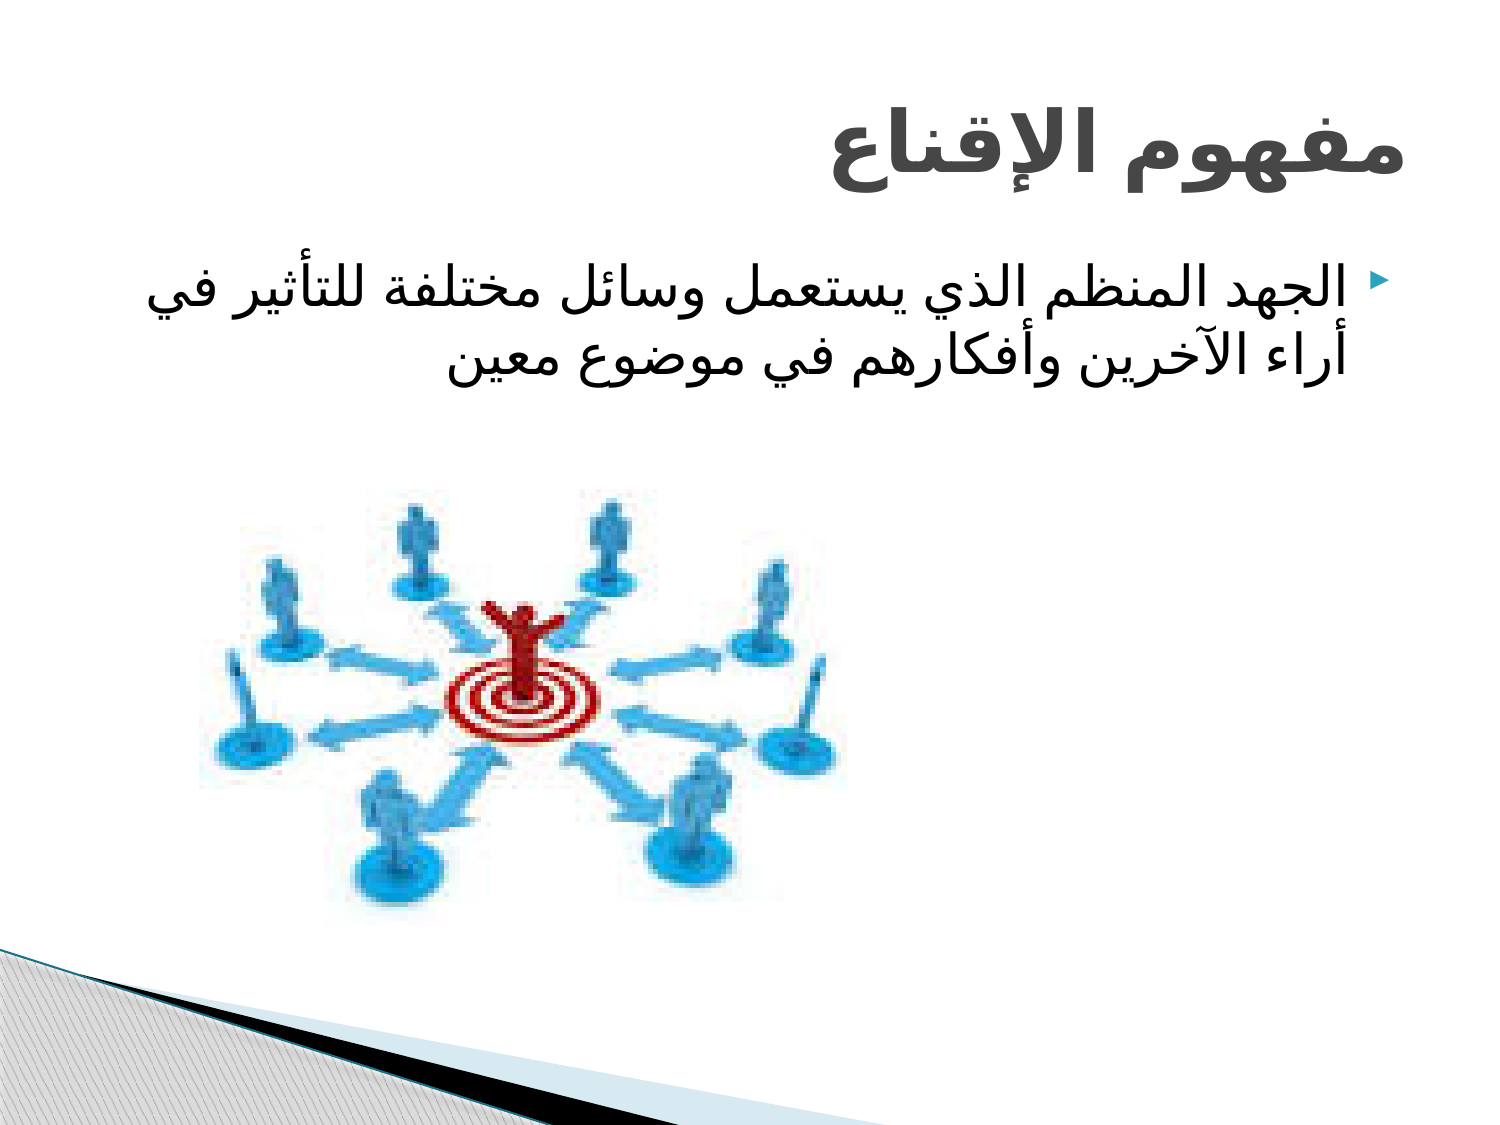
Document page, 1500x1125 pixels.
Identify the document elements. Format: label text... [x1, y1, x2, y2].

list الجهد المنظم الذي يستعمل وسائل مختلفة للتأثير في أراء الآخرين وأفكارهم في موضوع معين [75, 243, 1425, 986]
picture [198, 489, 848, 926]
title مفهوم الإقناع [75, 45, 1425, 233]
